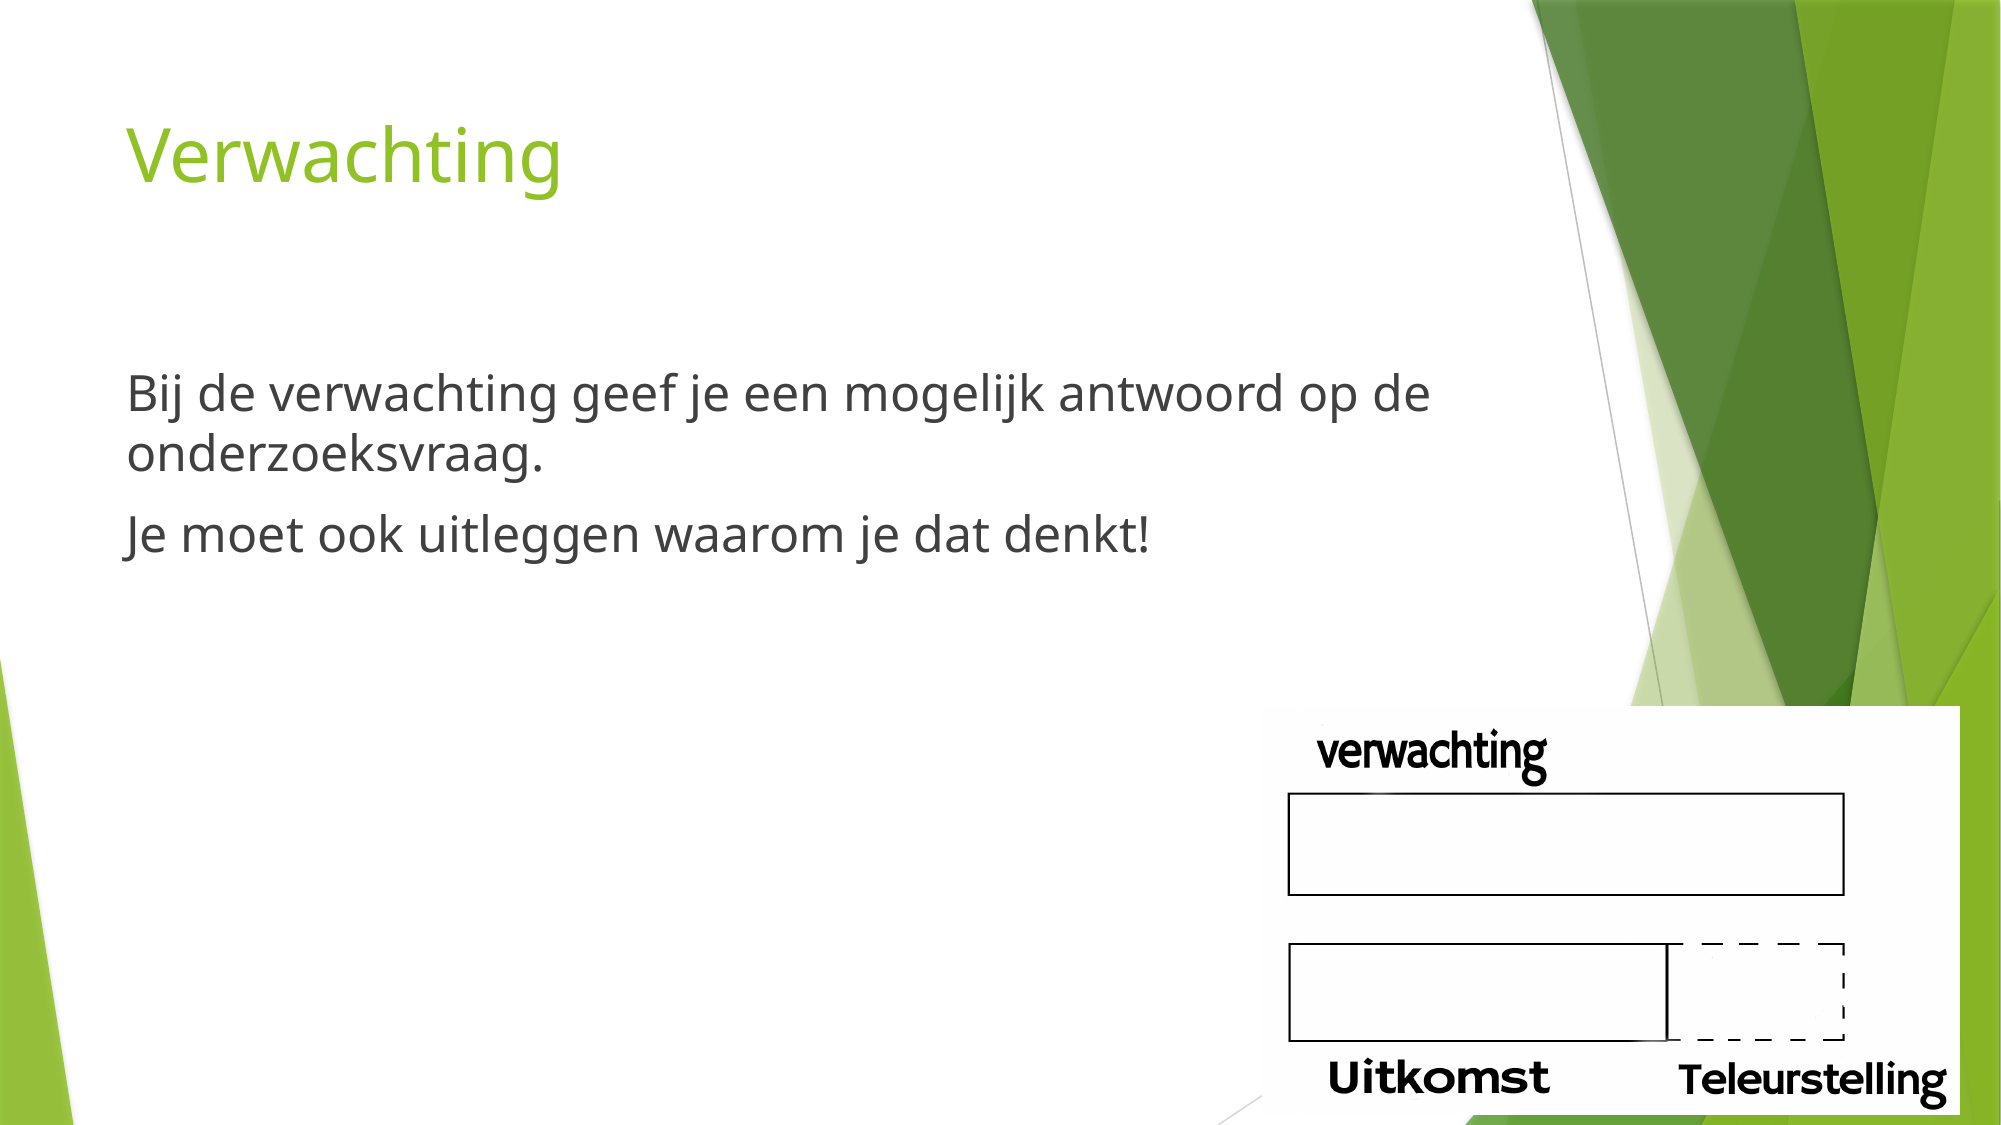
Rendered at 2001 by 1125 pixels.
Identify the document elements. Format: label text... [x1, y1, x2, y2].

title Verwachting [111, 99, 1522, 317]
list Bij de verwachting geef je een mogelijk antwoord op de onderzoeksvraag. Je moet ook uitleggen waarom je dat denkt! [111, 354, 1522, 992]
picture [1261, 705, 1961, 1116]
